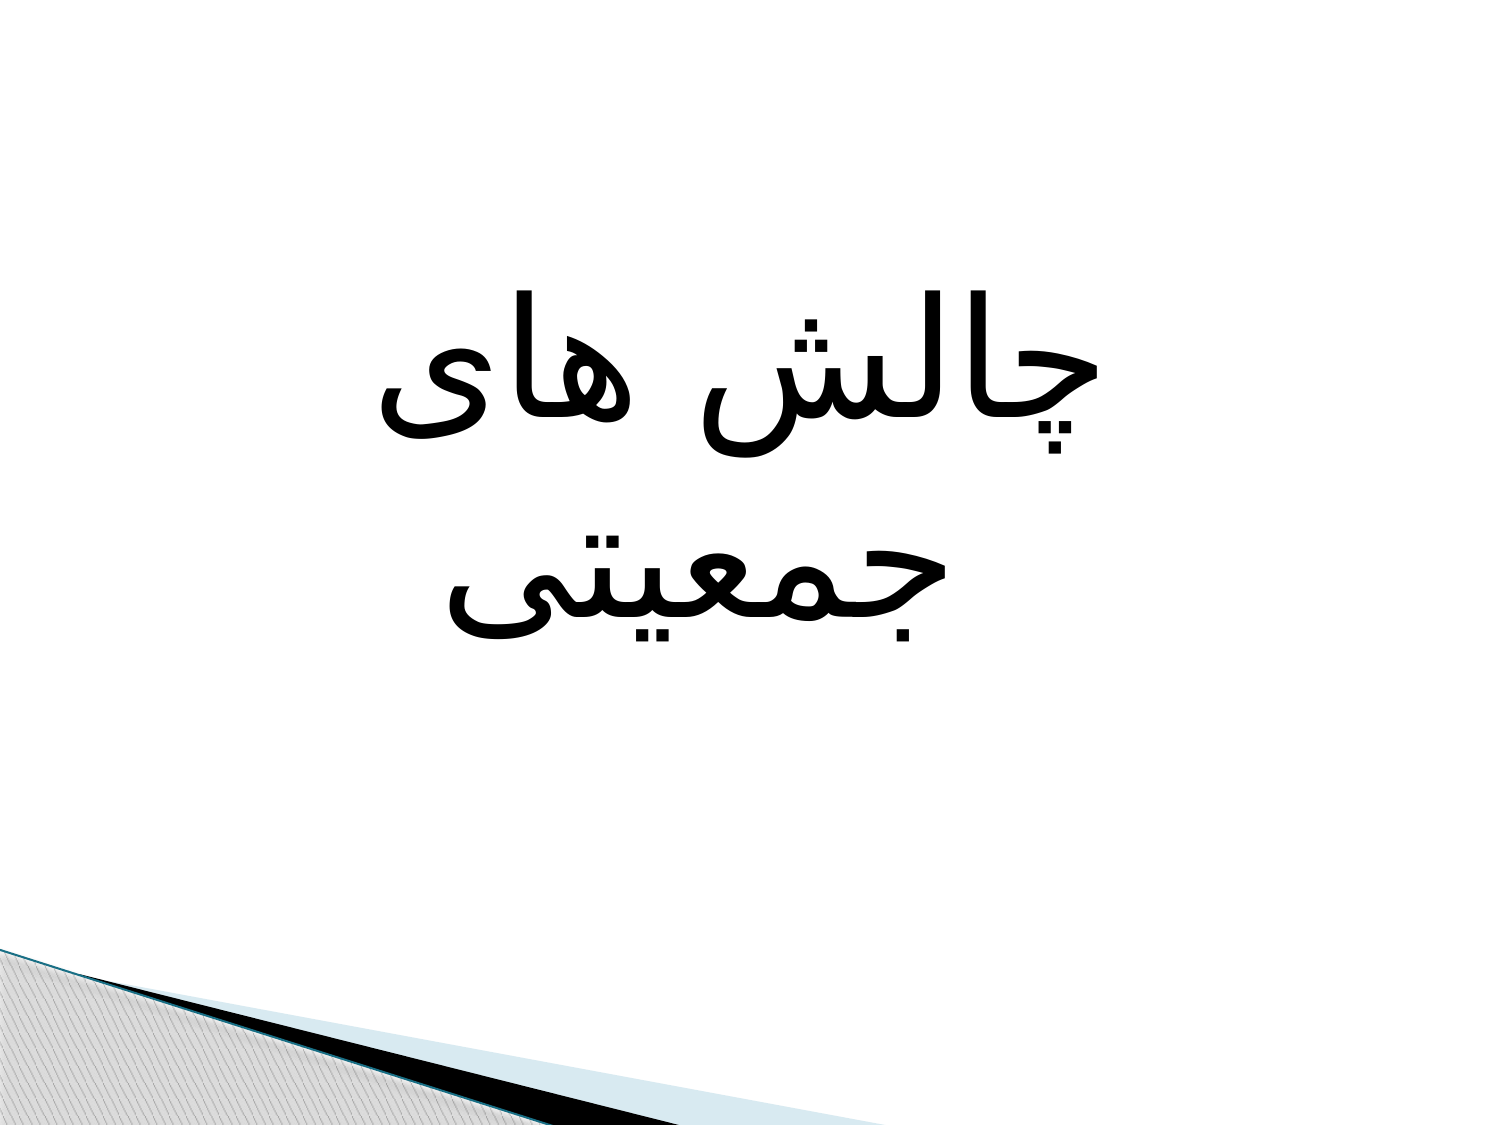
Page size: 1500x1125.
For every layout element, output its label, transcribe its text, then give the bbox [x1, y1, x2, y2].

list چالش های جمعیتی [75, 243, 1425, 986]
